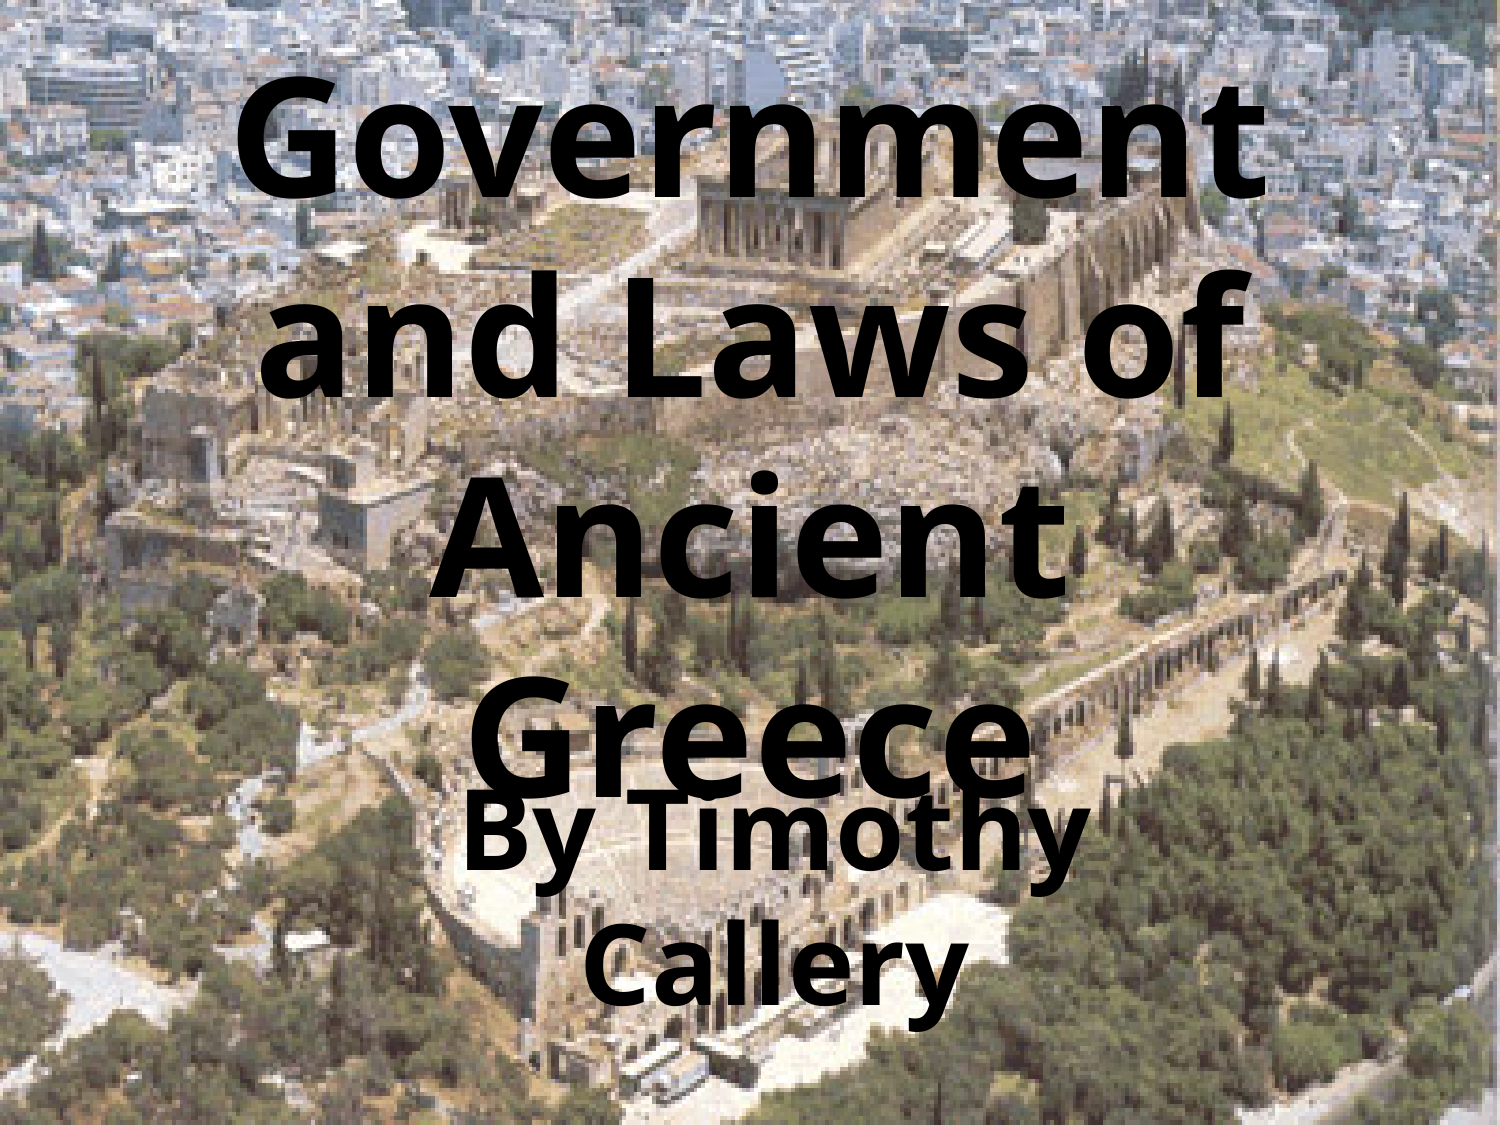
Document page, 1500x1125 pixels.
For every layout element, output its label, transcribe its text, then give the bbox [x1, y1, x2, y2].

title The Government and Laws of Ancient Greece [112, 87, 1388, 575]
subtitle By Timothy Callery [249, 750, 1300, 1038]
